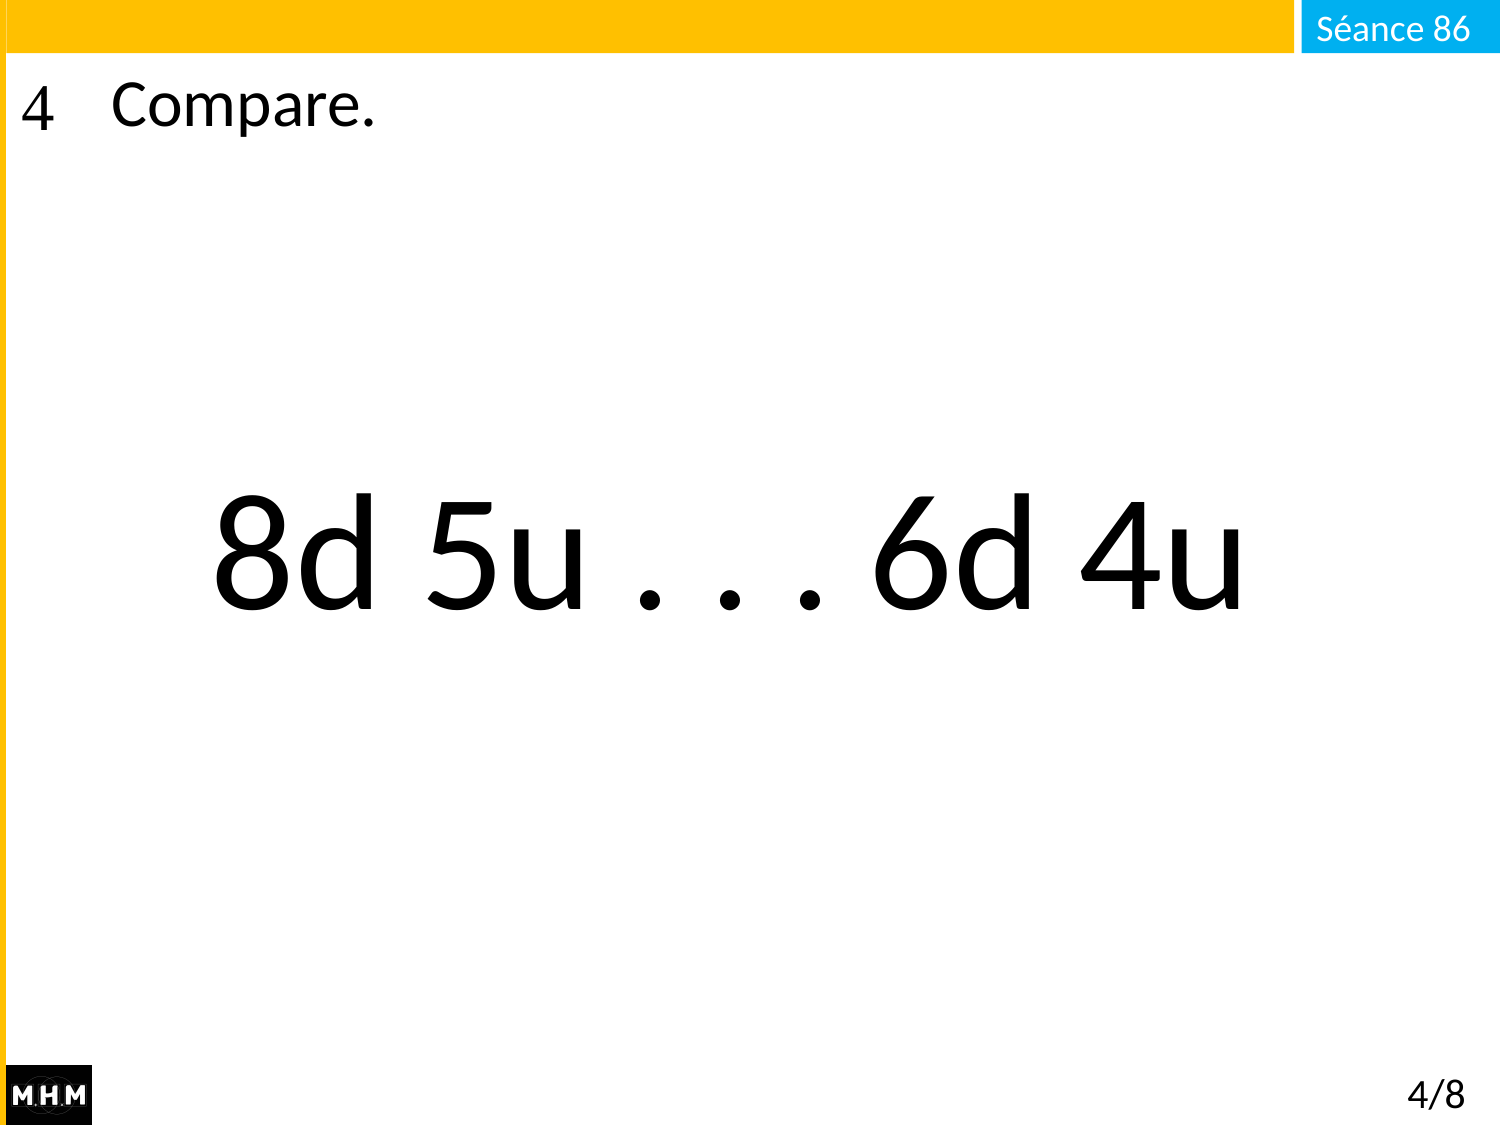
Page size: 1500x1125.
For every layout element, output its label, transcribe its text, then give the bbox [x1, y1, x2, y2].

picture [6, 1065, 92, 1125]
text_box 8d 5u . . . 6d 4u [196, 435, 1360, 650]
title Compare. [96, 60, 1391, 149]
list 4/8 [1373, 1064, 1500, 1125]
